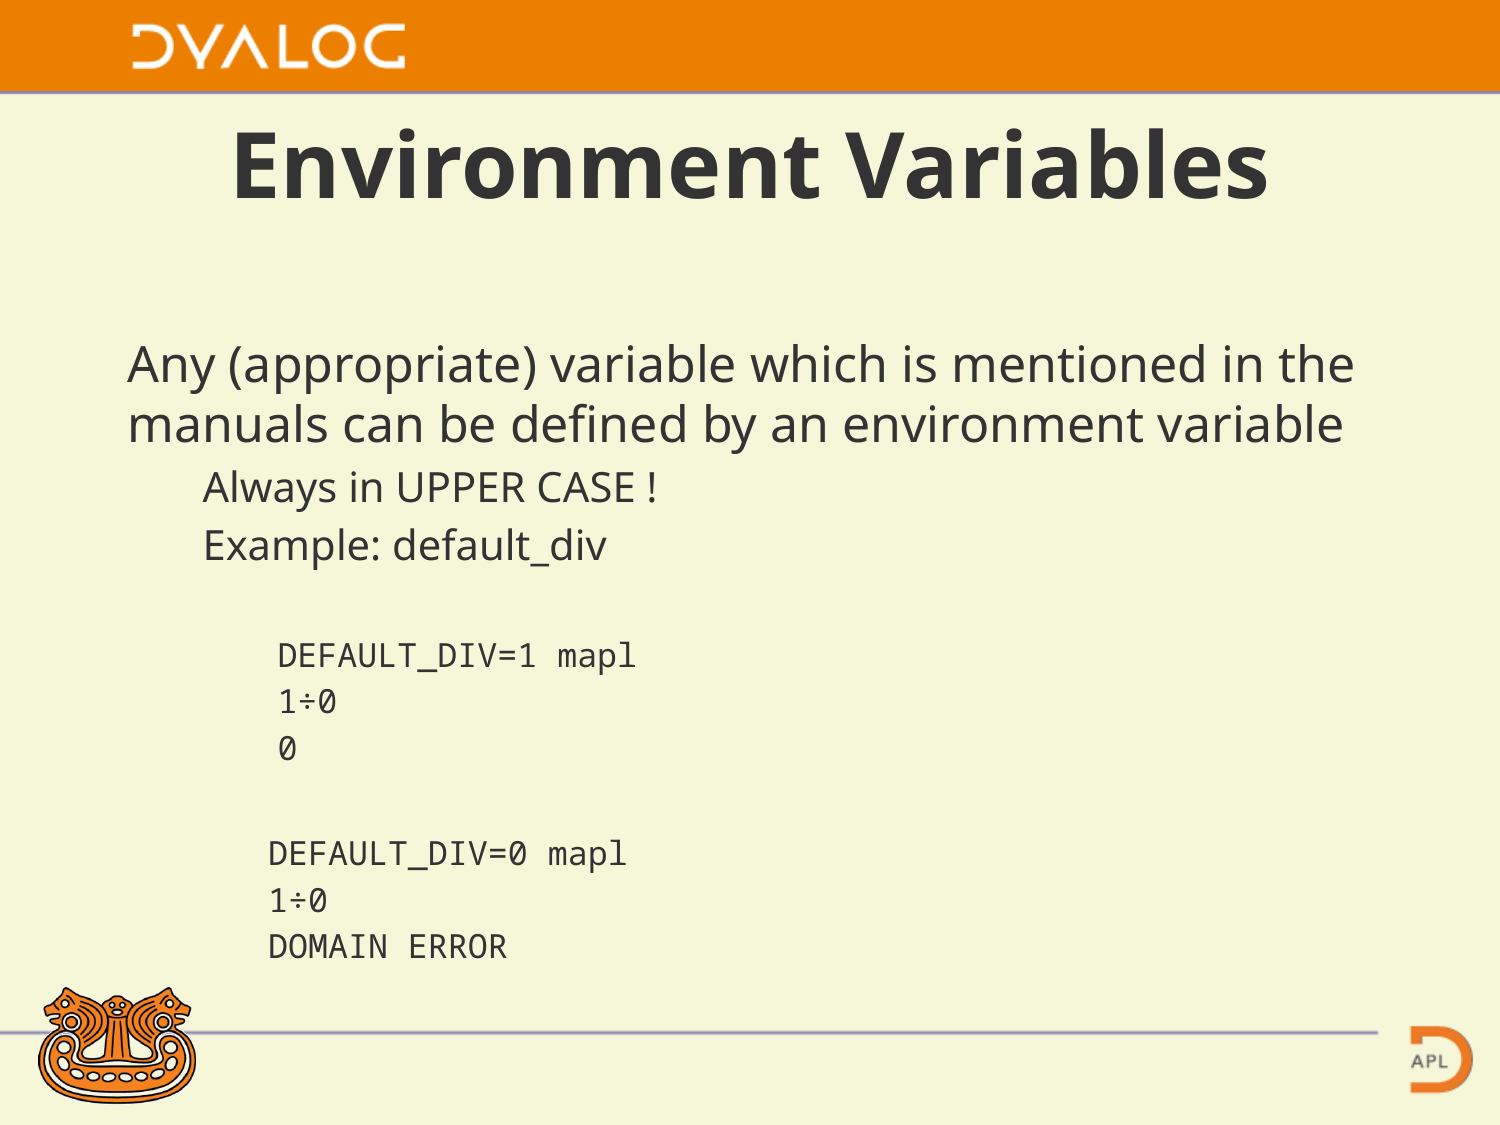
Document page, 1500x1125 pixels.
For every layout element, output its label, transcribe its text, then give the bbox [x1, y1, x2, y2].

picture [0, 0, 1500, 1125]
text_box Any (appropriate) variable which is mentioned in the manuals can be defined by an environment variable Always in UPPER CASE ! Example: default_div DEFAULT_DIV=1 mapl 1÷0 0 DEFAULT_DIV=0 mapl 1÷0 DOMAIN ERROR [112, 324, 1388, 1000]
title Environment Variables [112, 99, 1388, 288]
